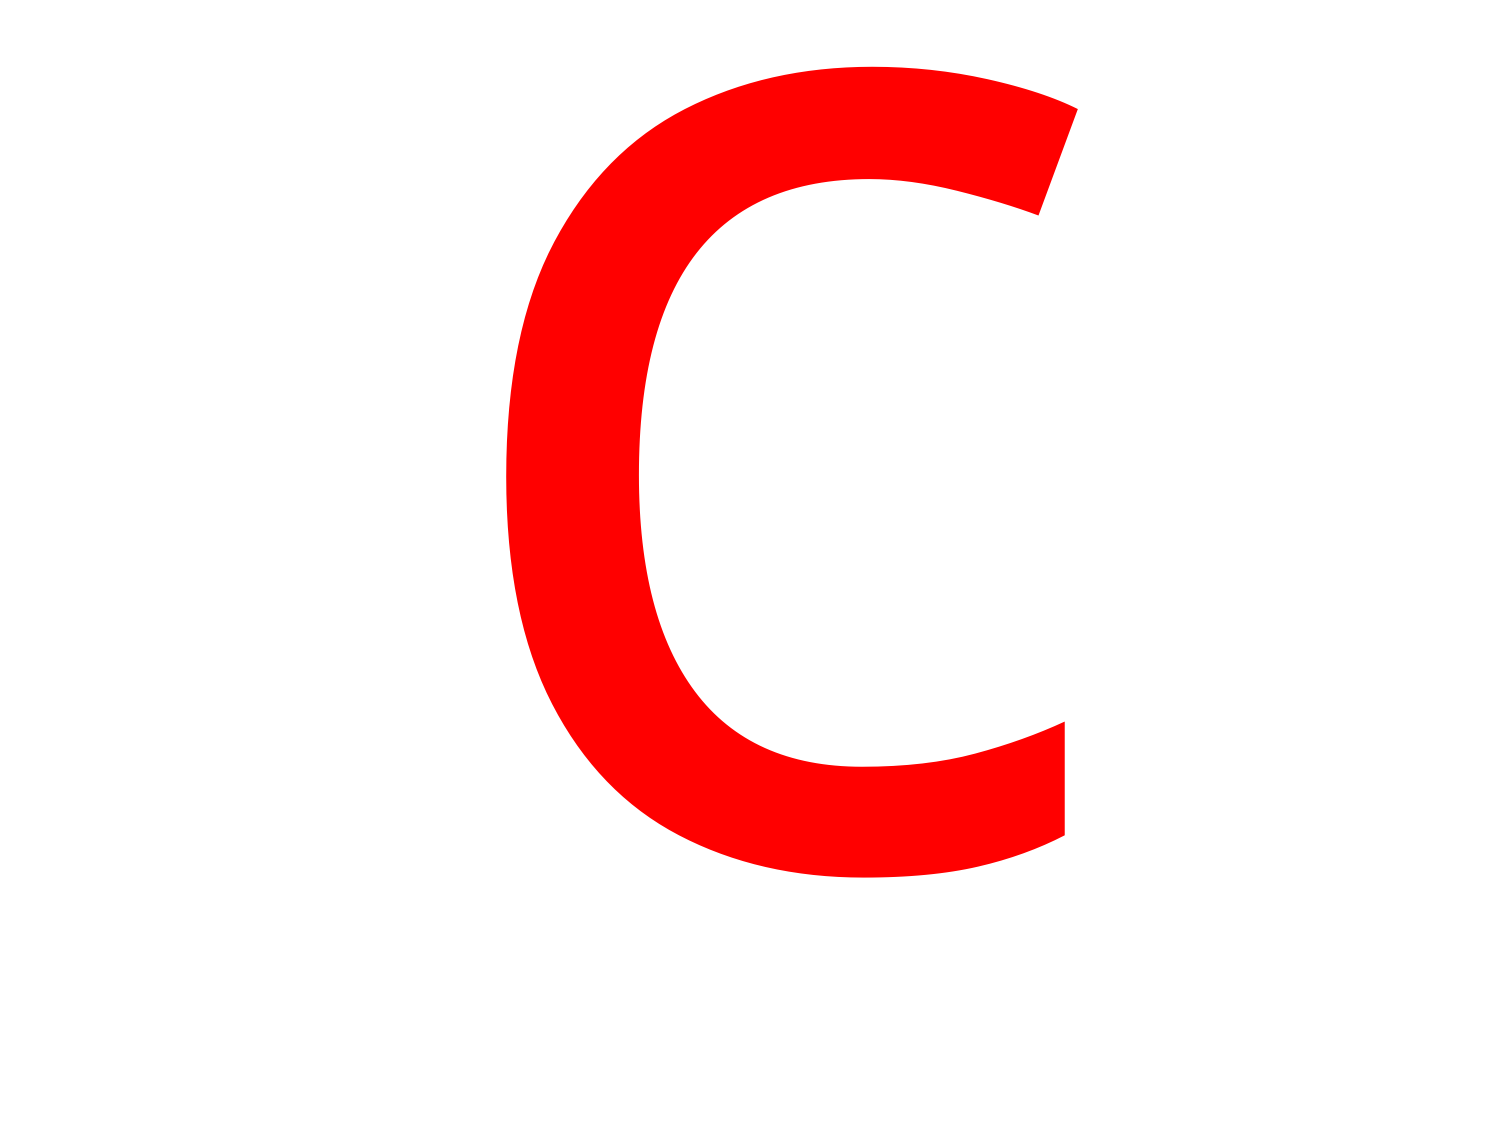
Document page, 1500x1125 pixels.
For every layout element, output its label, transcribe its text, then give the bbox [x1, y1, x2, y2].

text_box c [411, 0, 1002, 1125]
